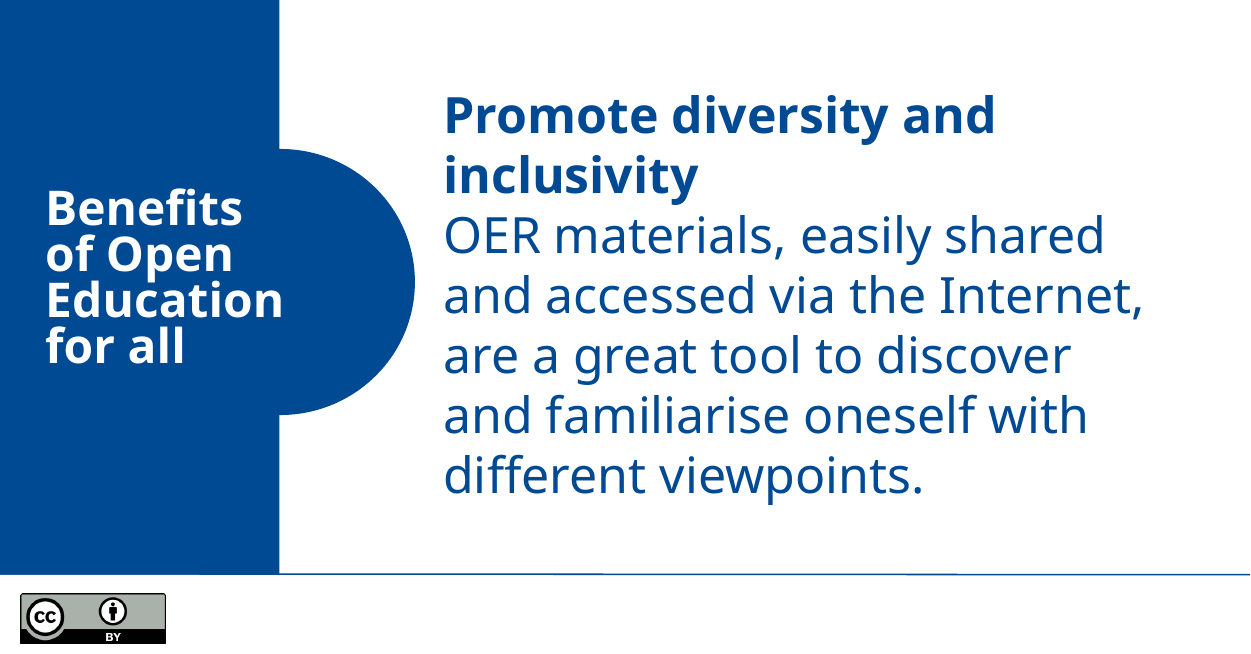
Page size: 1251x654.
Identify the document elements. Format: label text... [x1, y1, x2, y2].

text_box [203, 148, 358, 173]
text_box [400, 221, 415, 343]
picture [20, 592, 166, 645]
text_box Promote diversity and inclusivity OER materials, easily shared and accessed via the Internet, are a great tool to discover and familiarise oneself with different viewpoints. [428, 68, 1178, 519]
text_box [0, 0, 280, 573]
text_box [0, 582, 1250, 654]
text_box [198, 388, 362, 416]
text_box Benefits of Open Education for all [30, 173, 400, 388]
